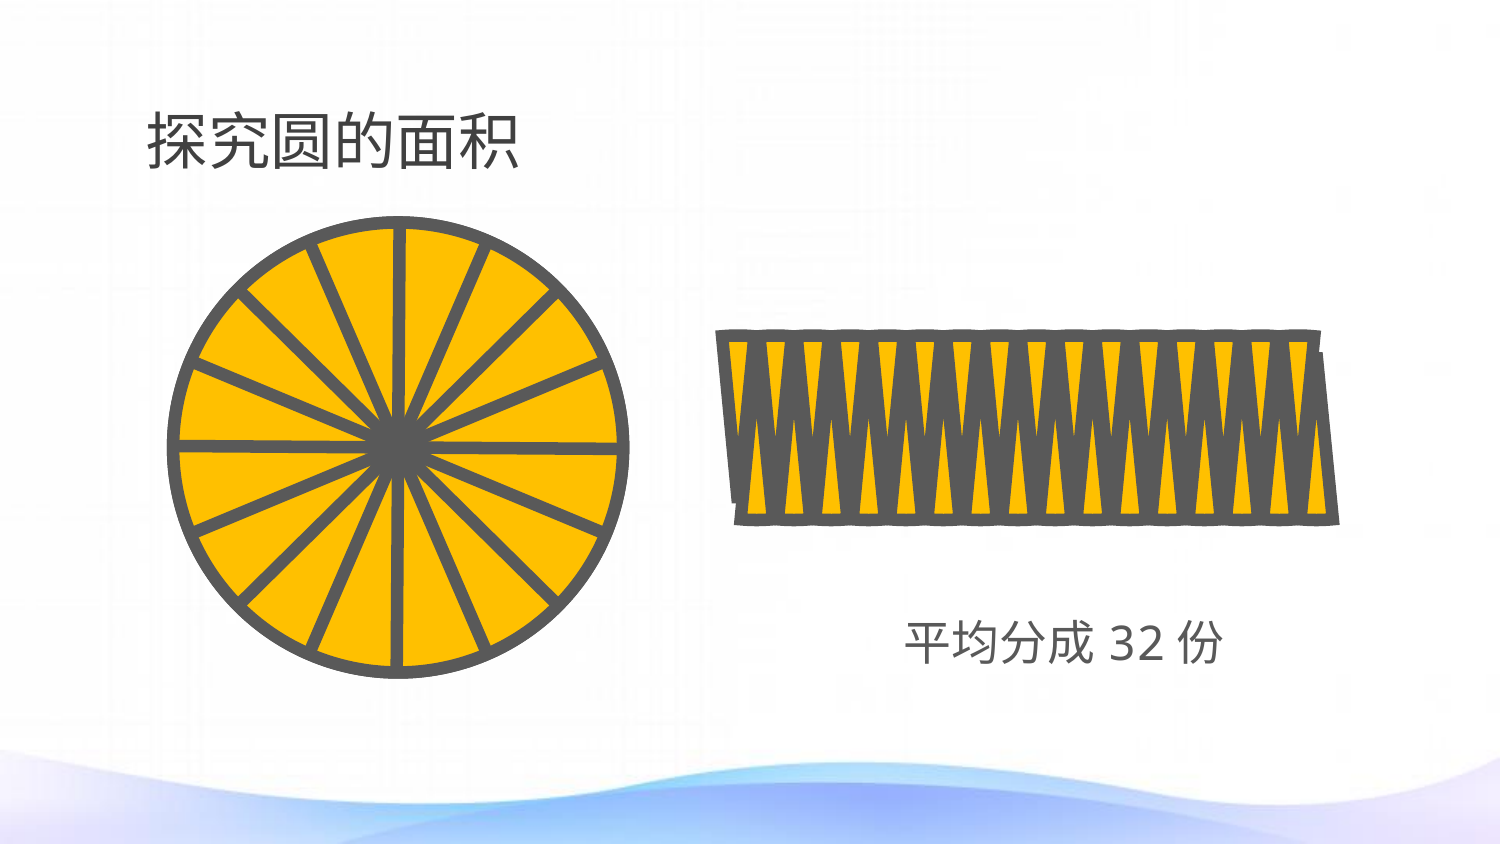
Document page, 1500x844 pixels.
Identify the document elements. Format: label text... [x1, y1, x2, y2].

picture [0, 0, 1500, 844]
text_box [589, 185, 1484, 521]
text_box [570, 335, 1466, 671]
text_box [173, 222, 624, 673]
text_box 探究圆的面积 [140, 98, 527, 180]
